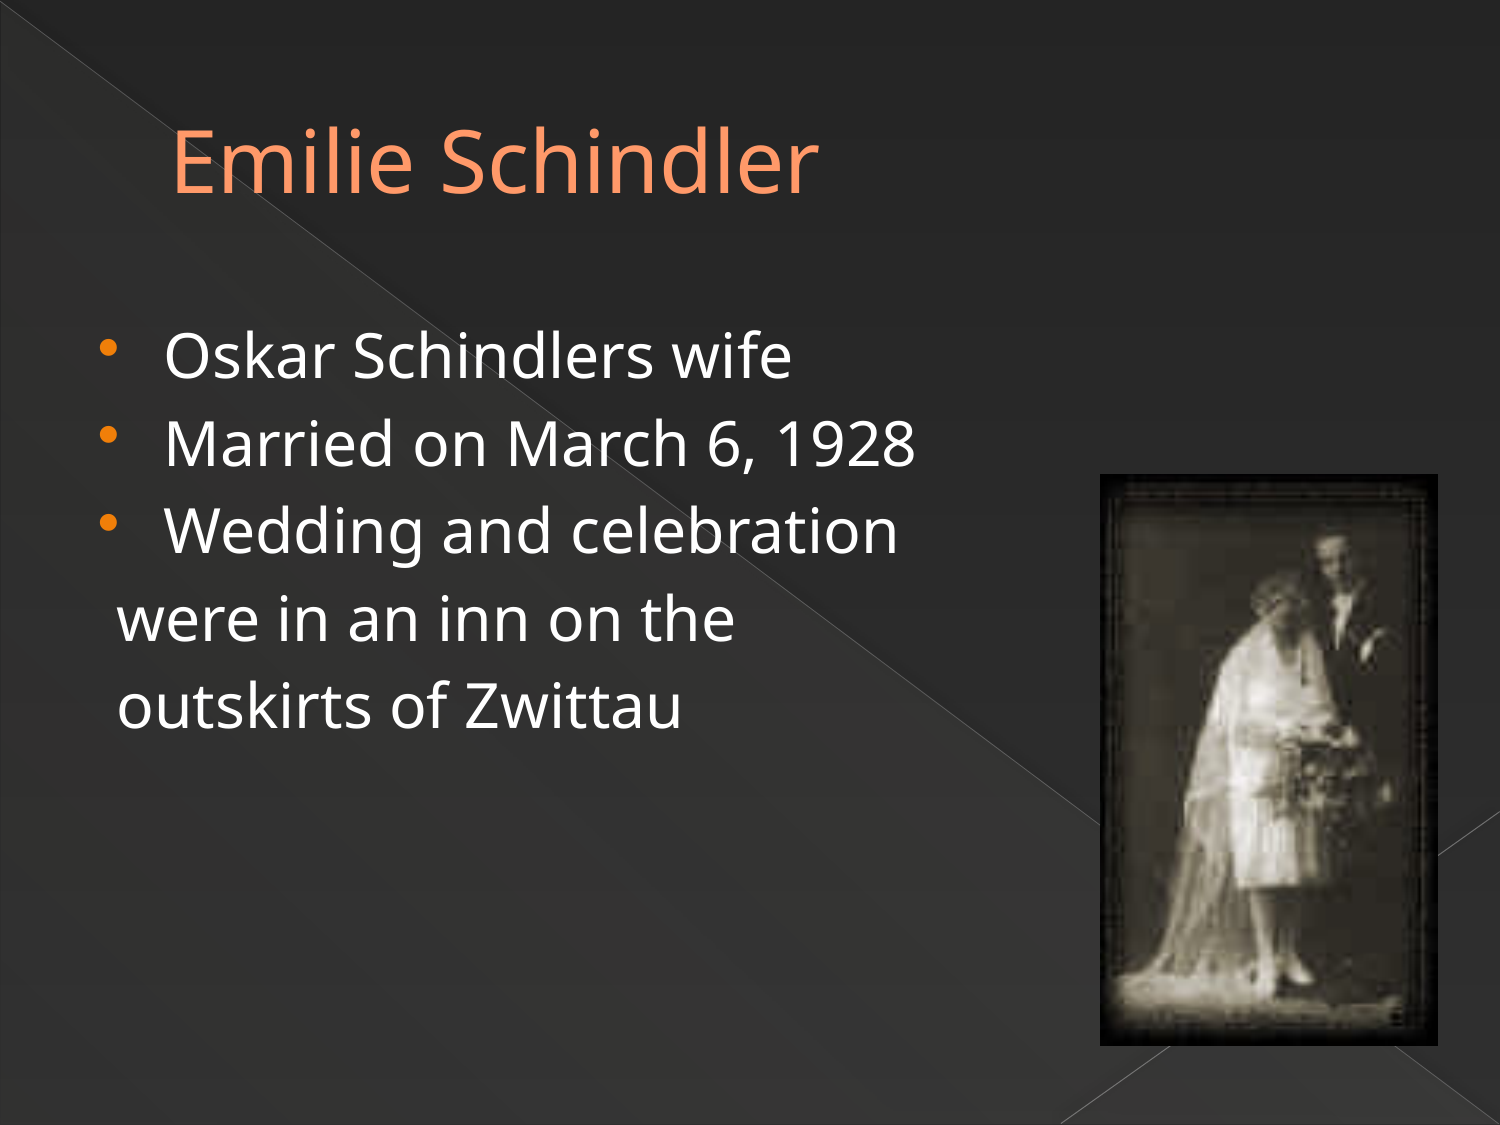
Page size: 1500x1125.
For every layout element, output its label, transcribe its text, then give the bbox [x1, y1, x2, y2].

picture [1099, 474, 1438, 1047]
title Emilie Schindler [75, 43, 1425, 274]
list Oskar Schindlers wife Married on March 6, 1928 Wedding and celebration were in an inn on the outskirts of Zwittau [75, 308, 1425, 1059]
